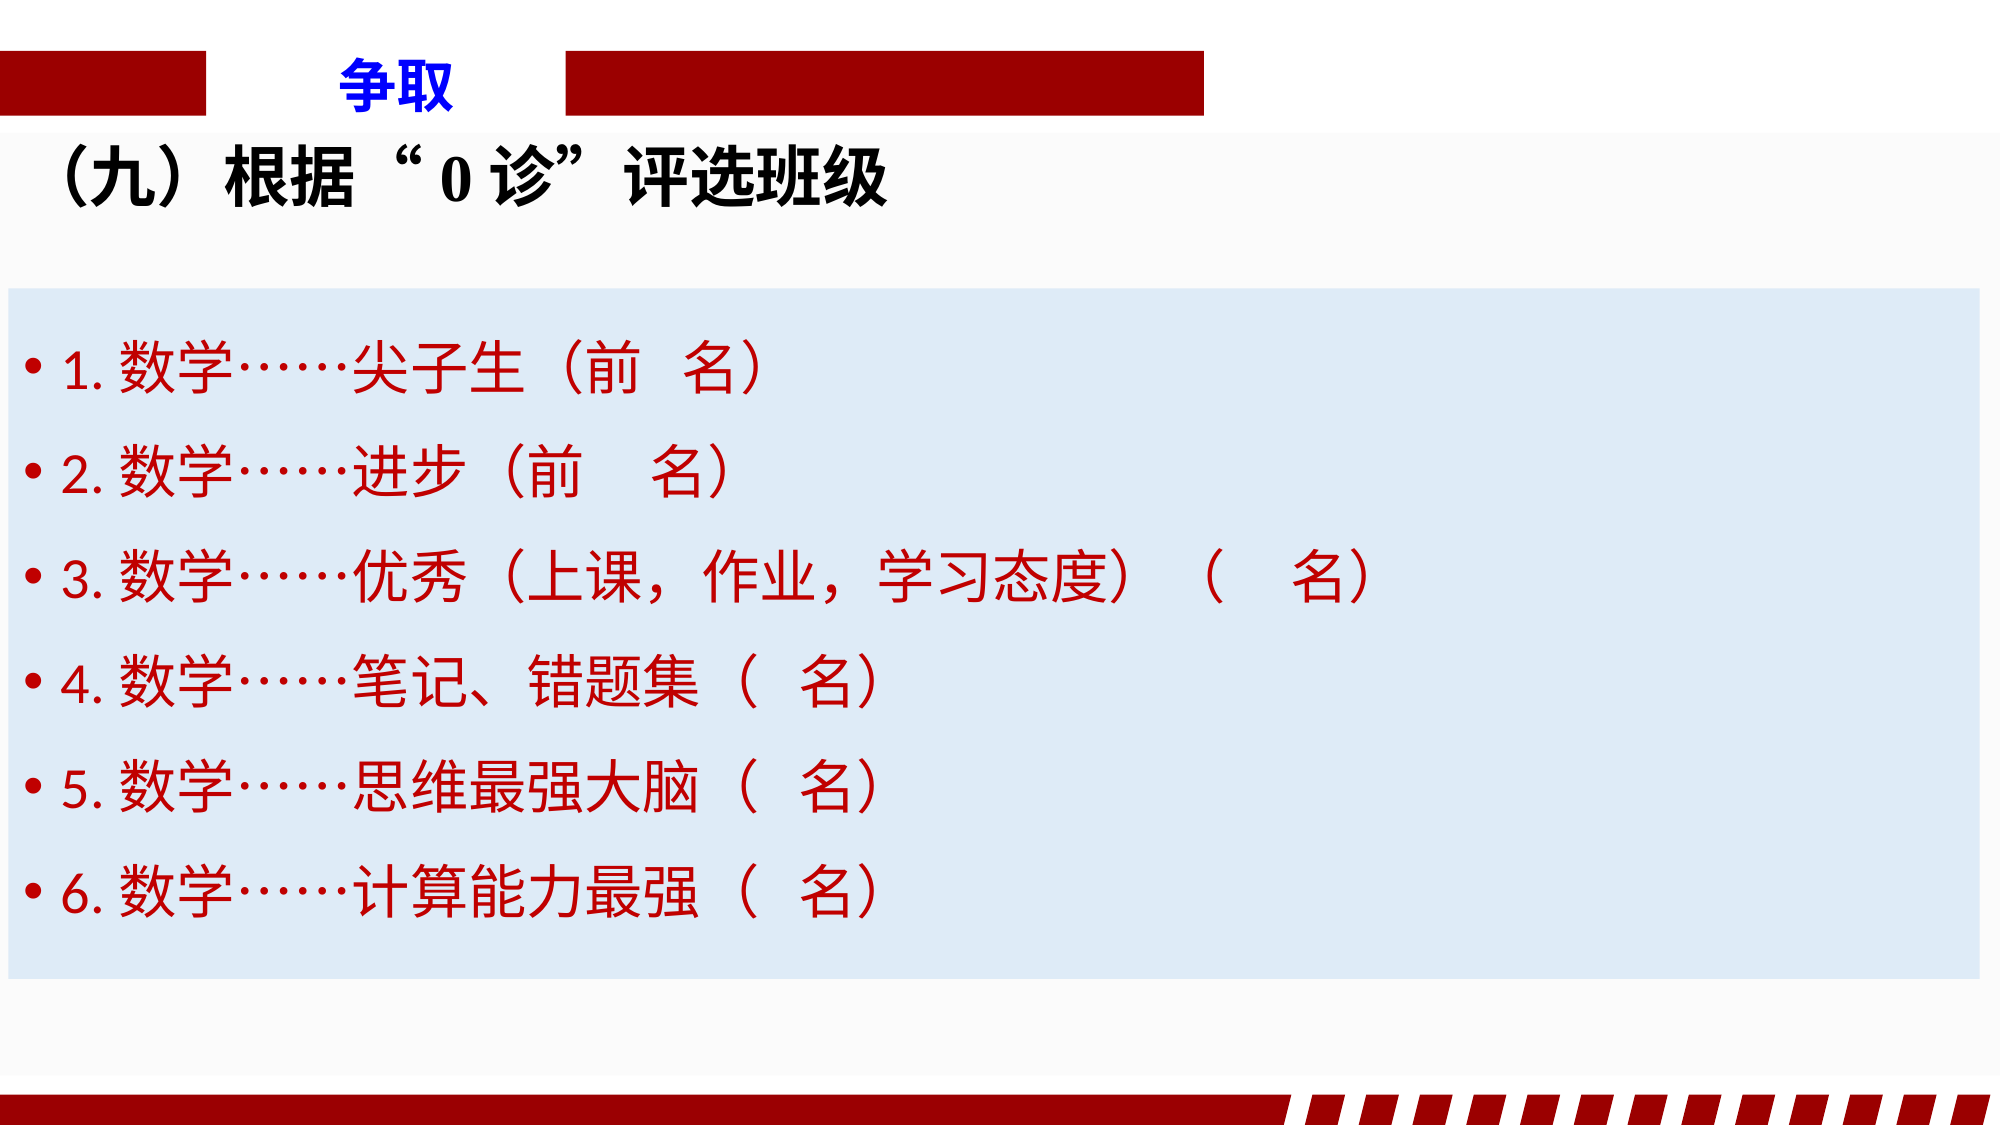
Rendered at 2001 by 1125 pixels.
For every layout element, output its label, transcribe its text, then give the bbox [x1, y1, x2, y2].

text_box 争取 [227, 41, 566, 127]
text_box [1733, 1093, 1777, 1125]
text_box （九）根据“0诊”评选班级 [8, 127, 2000, 260]
text_box [0, 1093, 1293, 1125]
text_box [1841, 1093, 1885, 1125]
text_box [1949, 1093, 1992, 1125]
text_box [564, 50, 1205, 117]
text_box [1465, 1093, 1508, 1125]
text_box [0, 50, 207, 117]
text_box [1303, 1093, 1347, 1125]
text_box [1411, 1093, 1454, 1125]
text_box [1680, 1093, 1723, 1125]
text_box [1787, 1093, 1831, 1125]
text_box [1572, 1093, 1616, 1125]
text_box [1357, 1093, 1401, 1125]
text_box 1.数学……尖子生（前 名） 2.数学……进步（前 名） 3.数学……优秀（上课，作业，学习态度）（ 名） 4.数学……笔记、错题集（ 名） 5.数学……思维最强大脑（ 名） 6.数学……计算能力最强（ 名） [8, 288, 1980, 979]
text_box [1895, 1093, 1938, 1125]
text_box [1626, 1093, 1670, 1125]
text_box [1518, 1093, 1562, 1125]
